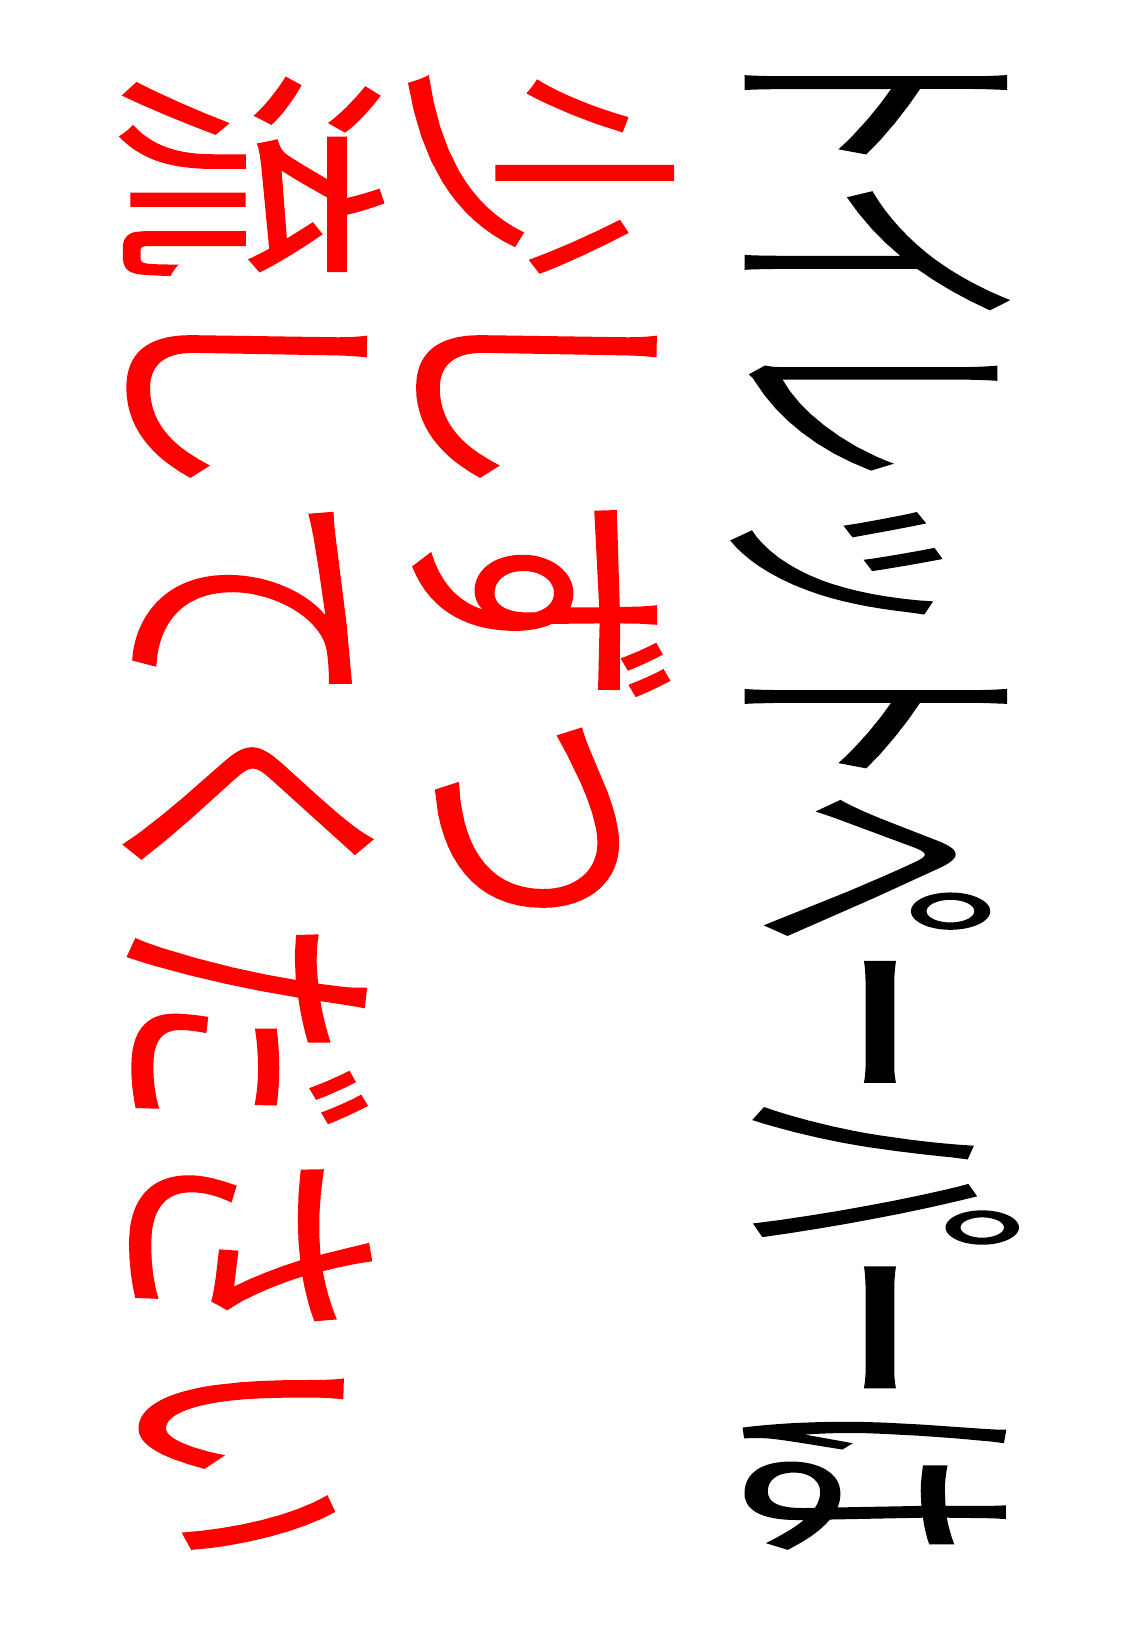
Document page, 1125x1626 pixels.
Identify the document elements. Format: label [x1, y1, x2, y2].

text_box [118, 74, 1020, 1551]
